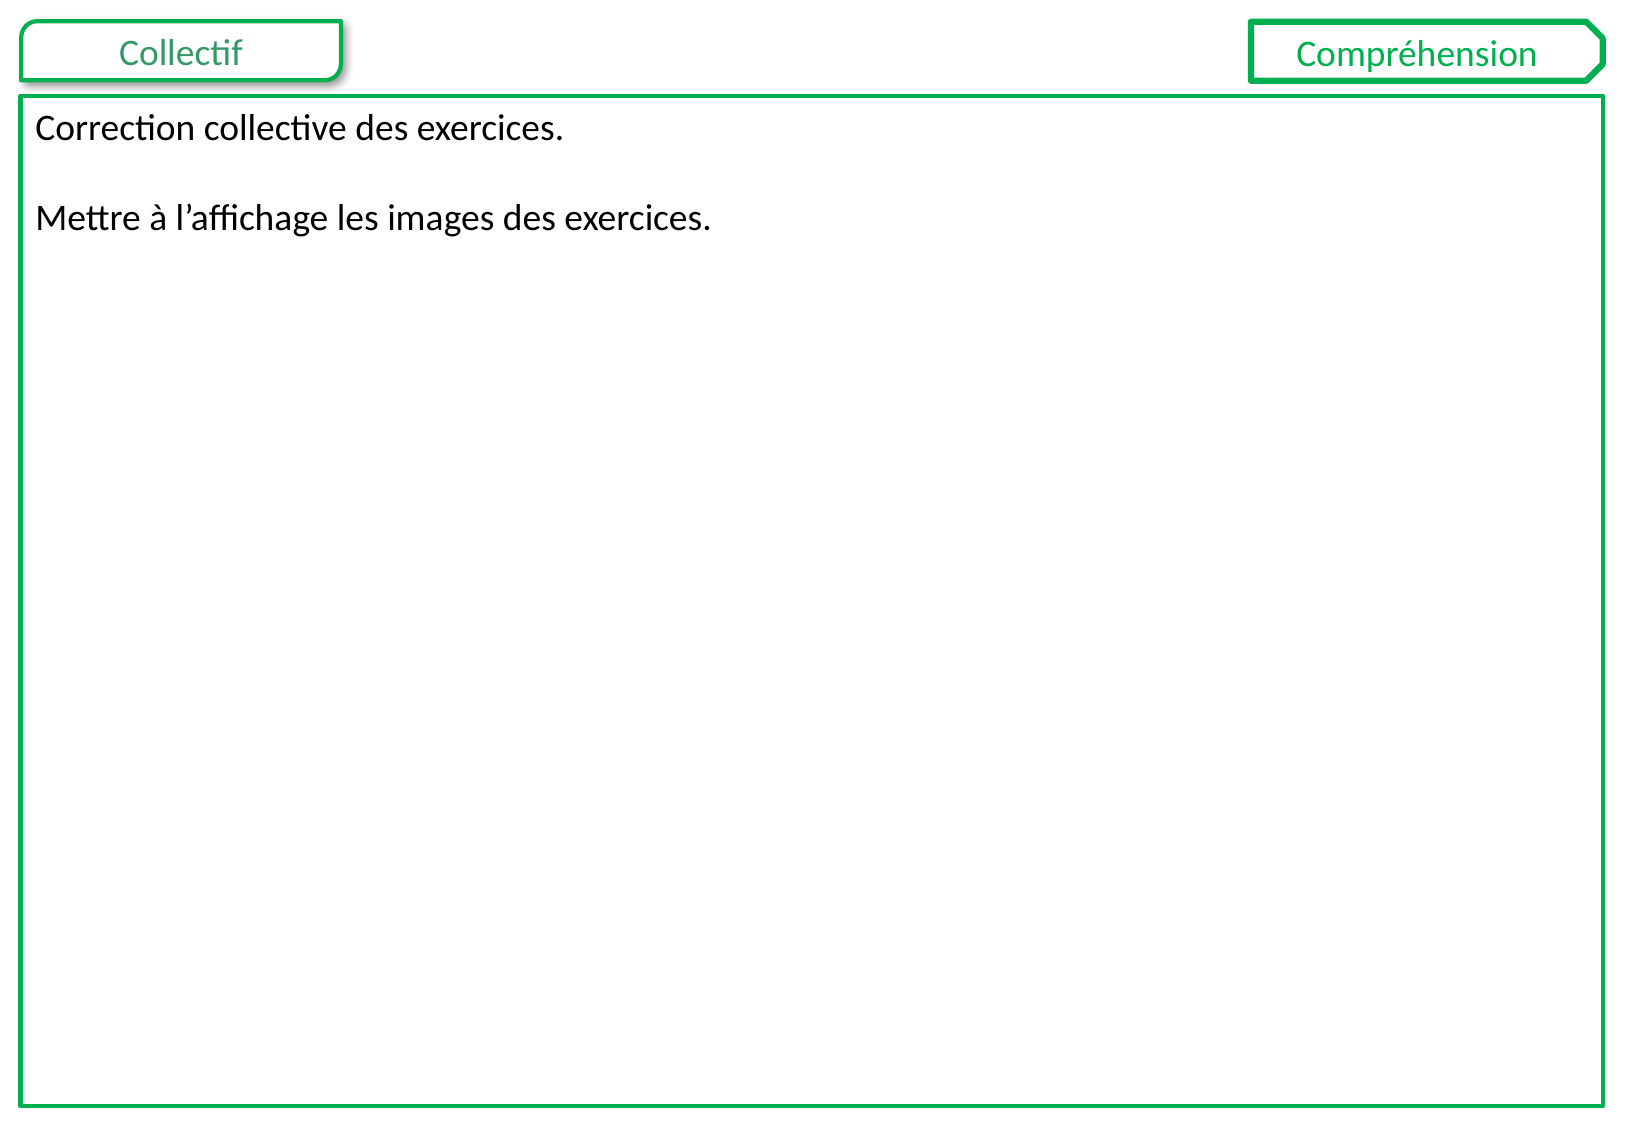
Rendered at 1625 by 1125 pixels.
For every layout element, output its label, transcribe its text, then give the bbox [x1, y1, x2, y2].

list Compréhension [1250, 21, 1584, 81]
list Correction collective des exercices. Mettre à l’affichage les images des exercices. [18, 94, 1605, 1108]
